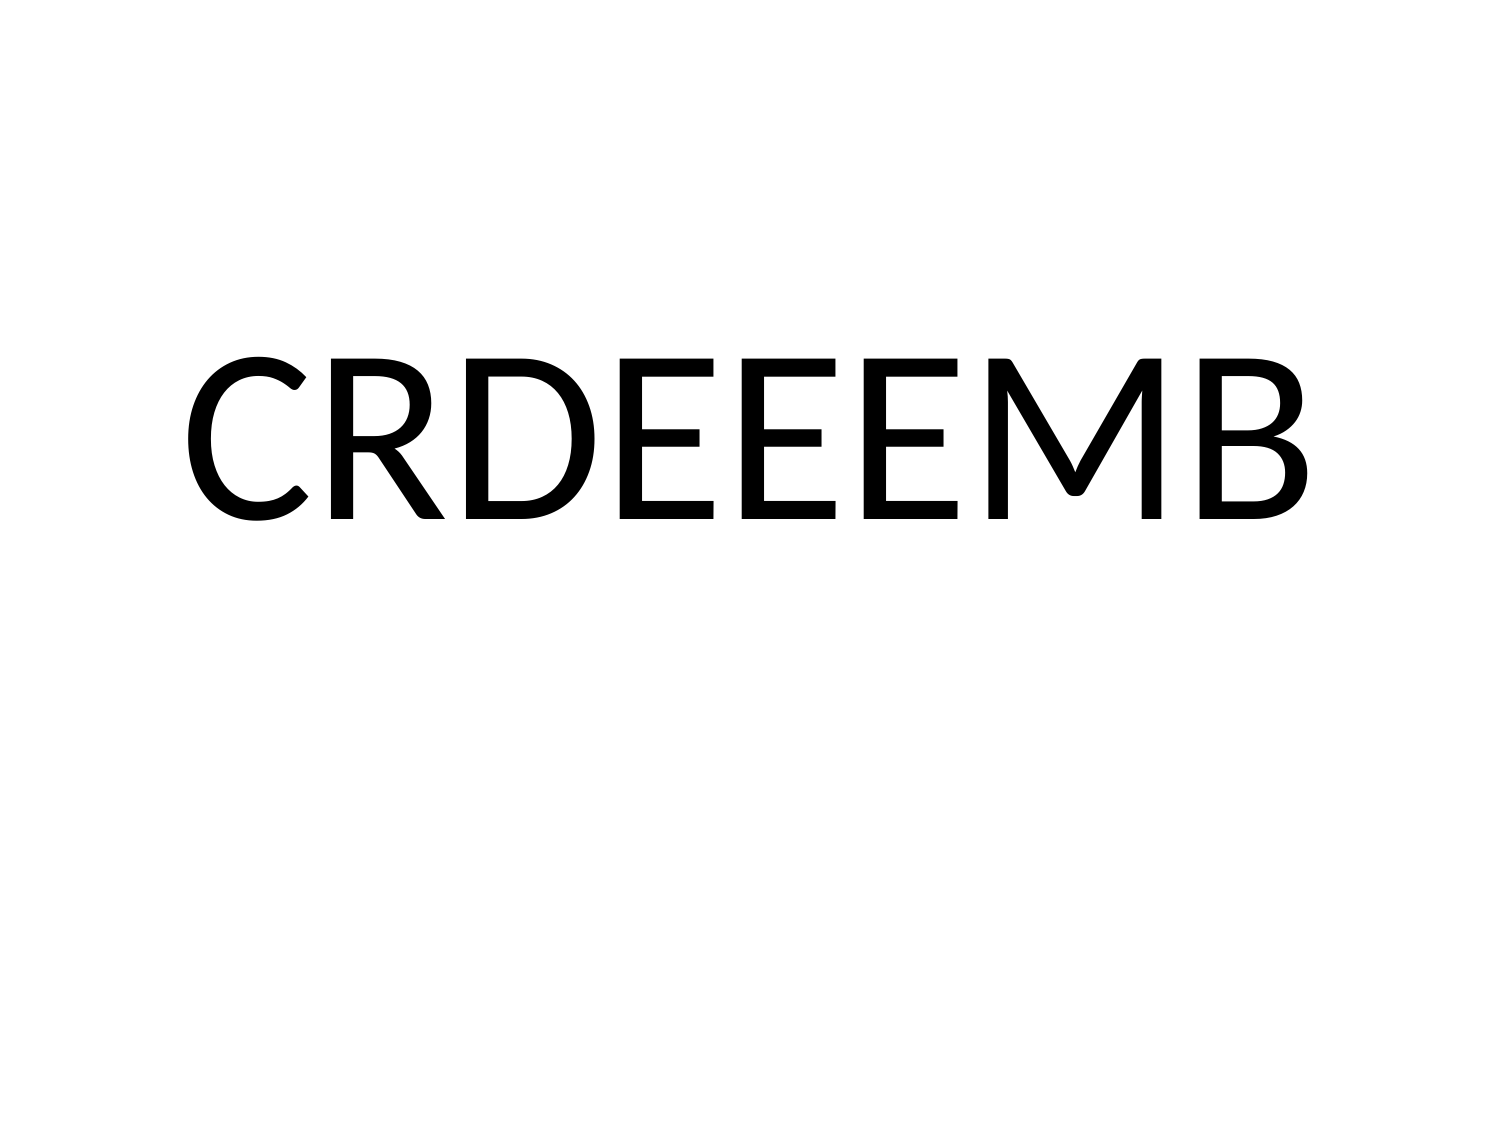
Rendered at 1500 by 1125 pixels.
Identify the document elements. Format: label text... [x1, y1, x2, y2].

list CRDEEEMB [75, 262, 1425, 1005]
